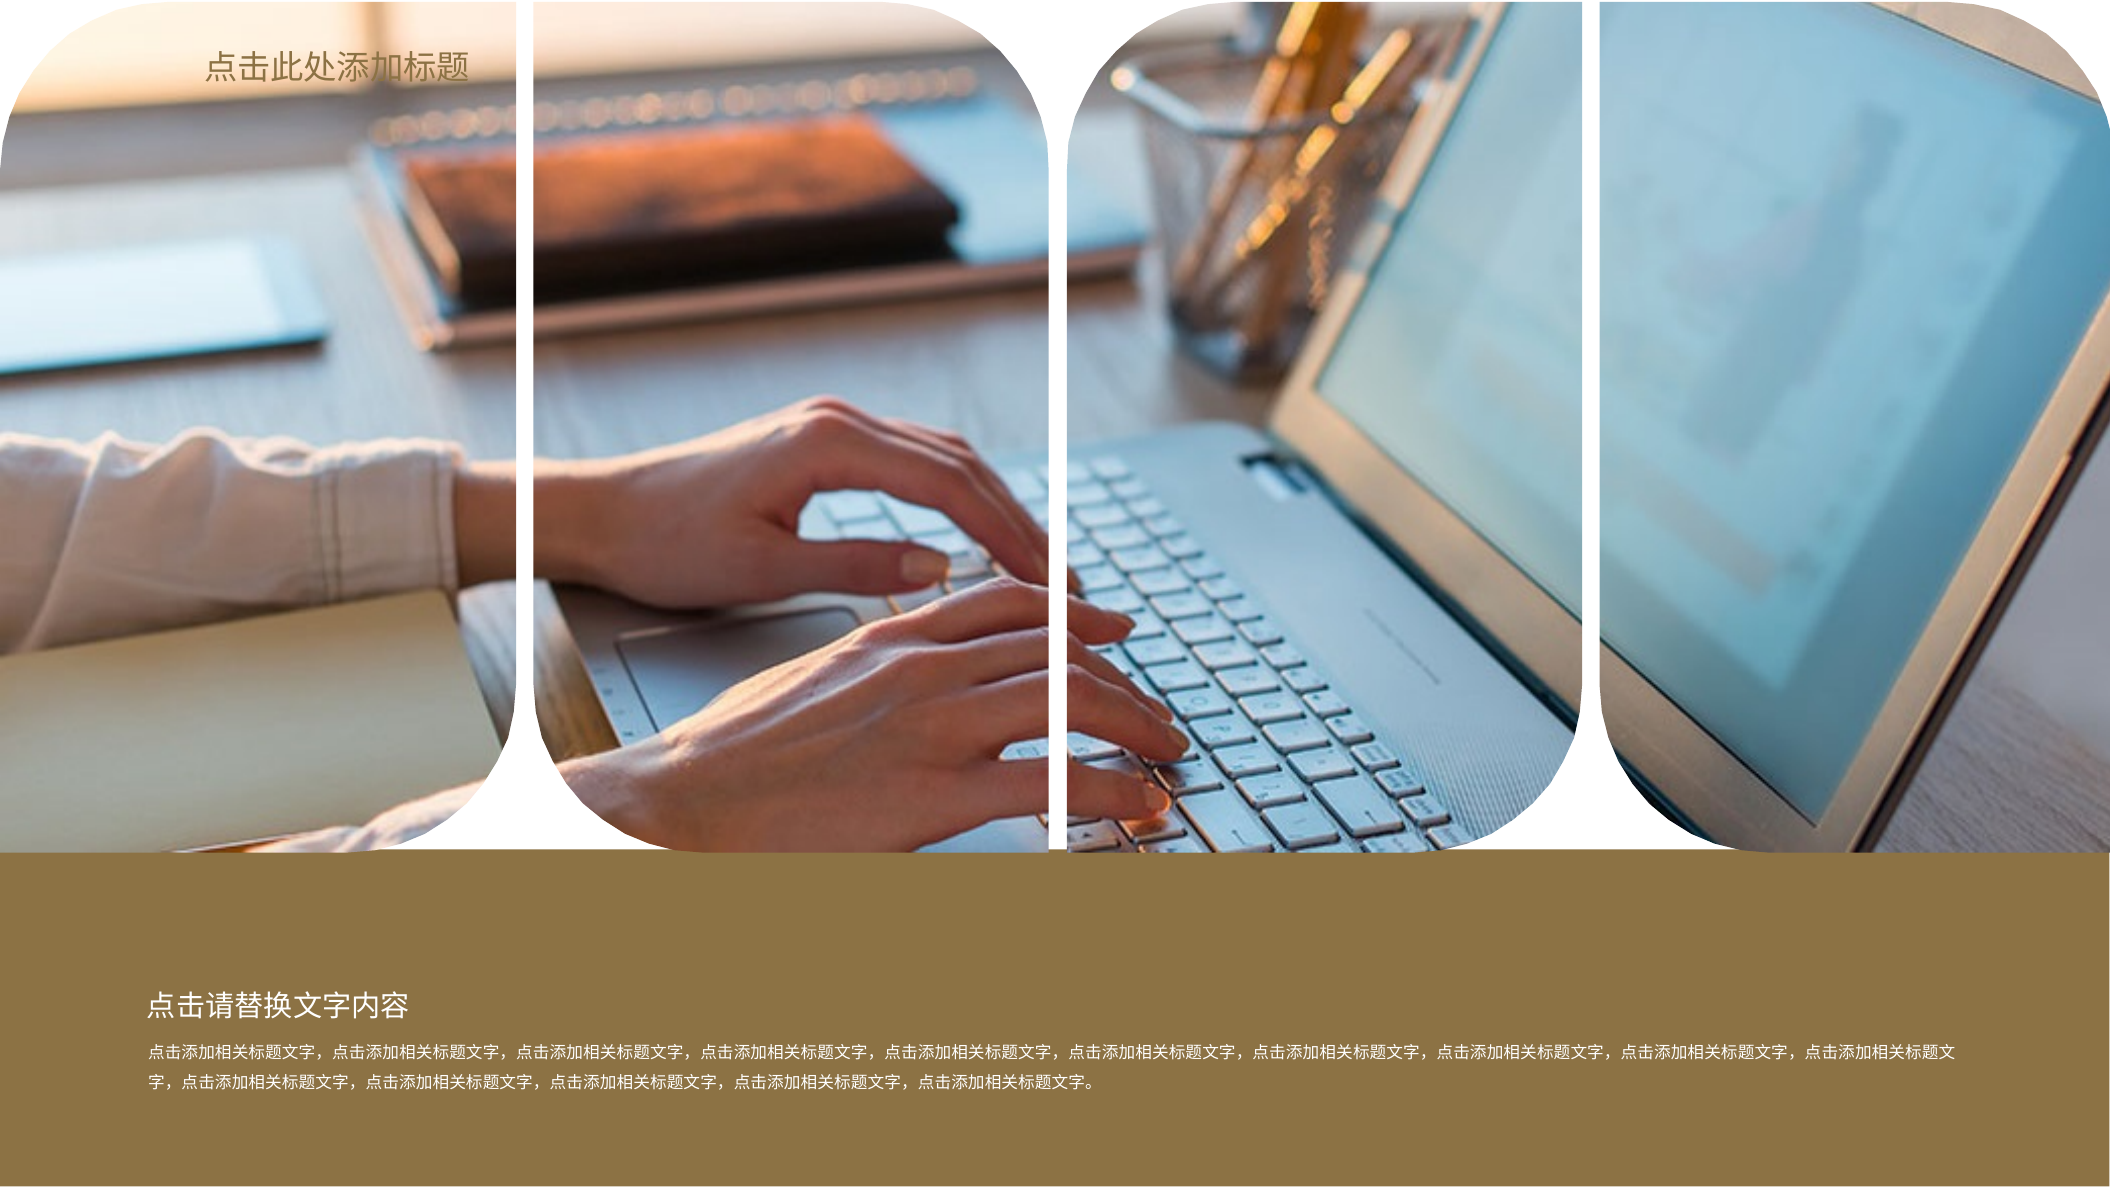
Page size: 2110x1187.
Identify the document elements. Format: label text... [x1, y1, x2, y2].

text_box [0, 848, 2110, 1187]
text_box [1599, 1, 2110, 853]
text_box 点击请替换文字内容 [132, 962, 500, 1030]
text_box 点击此处添加标题 [189, 38, 500, 97]
text_box 点击添加相关标题文字，点击添加相关标题文字，点击添加相关标题文字，点击添加相关标题文字，点击添加相关标题文字，点击添加相关标题文字，点击添加相关标题文字，点击添加相关标题文字，点击添加相关标题文字，点击添加相关标题文字，点击添加相关标题文字，点击添加相关标题文字，点击添加相关标题文字，点击添加相关标题文字，点击添加相关标题文字。 [133, 1024, 1976, 1100]
text_box [533, 1, 1049, 853]
text_box [0, 1, 517, 853]
text_box [1066, 1, 1583, 853]
